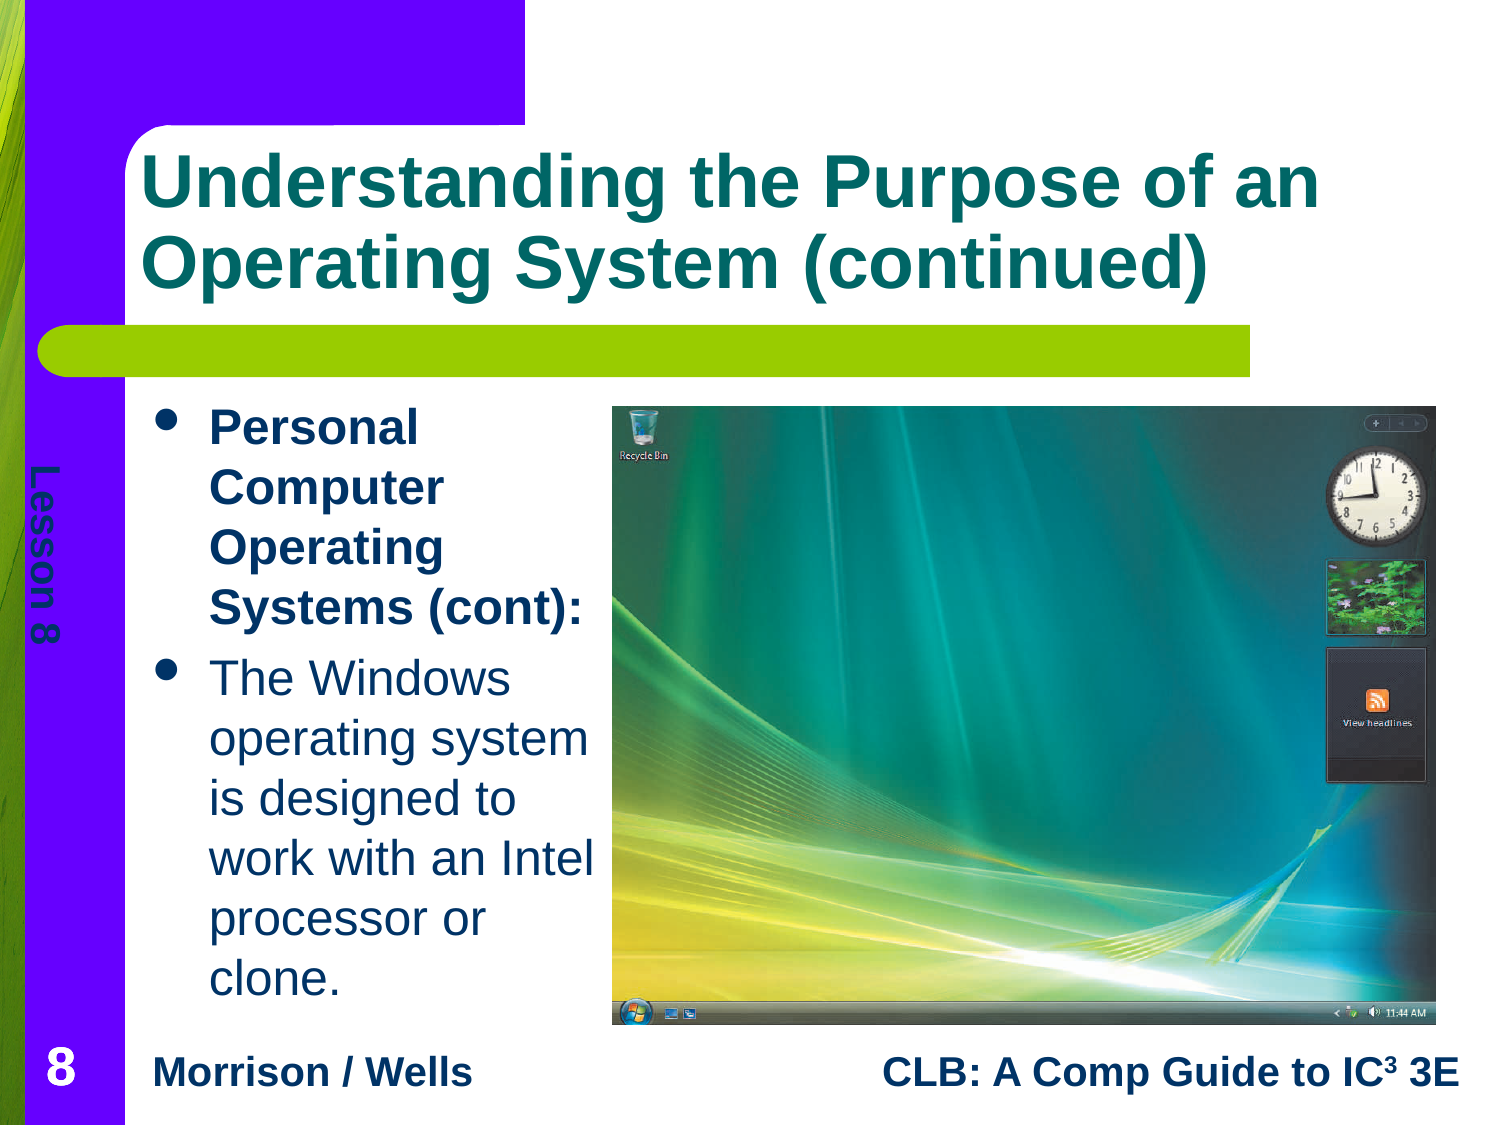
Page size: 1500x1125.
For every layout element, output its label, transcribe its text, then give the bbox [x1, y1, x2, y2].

list Personal Computer Operating Systems (cont): The Windows operating system is designed to work with an Intel processor or clone. [137, 387, 638, 999]
picture [612, 405, 1436, 1025]
title Understanding the Purpose of an Operating System (continued) [124, 124, 1426, 313]
picture [0, 0, 25, 1125]
text_box 8 [13, 1023, 111, 1105]
